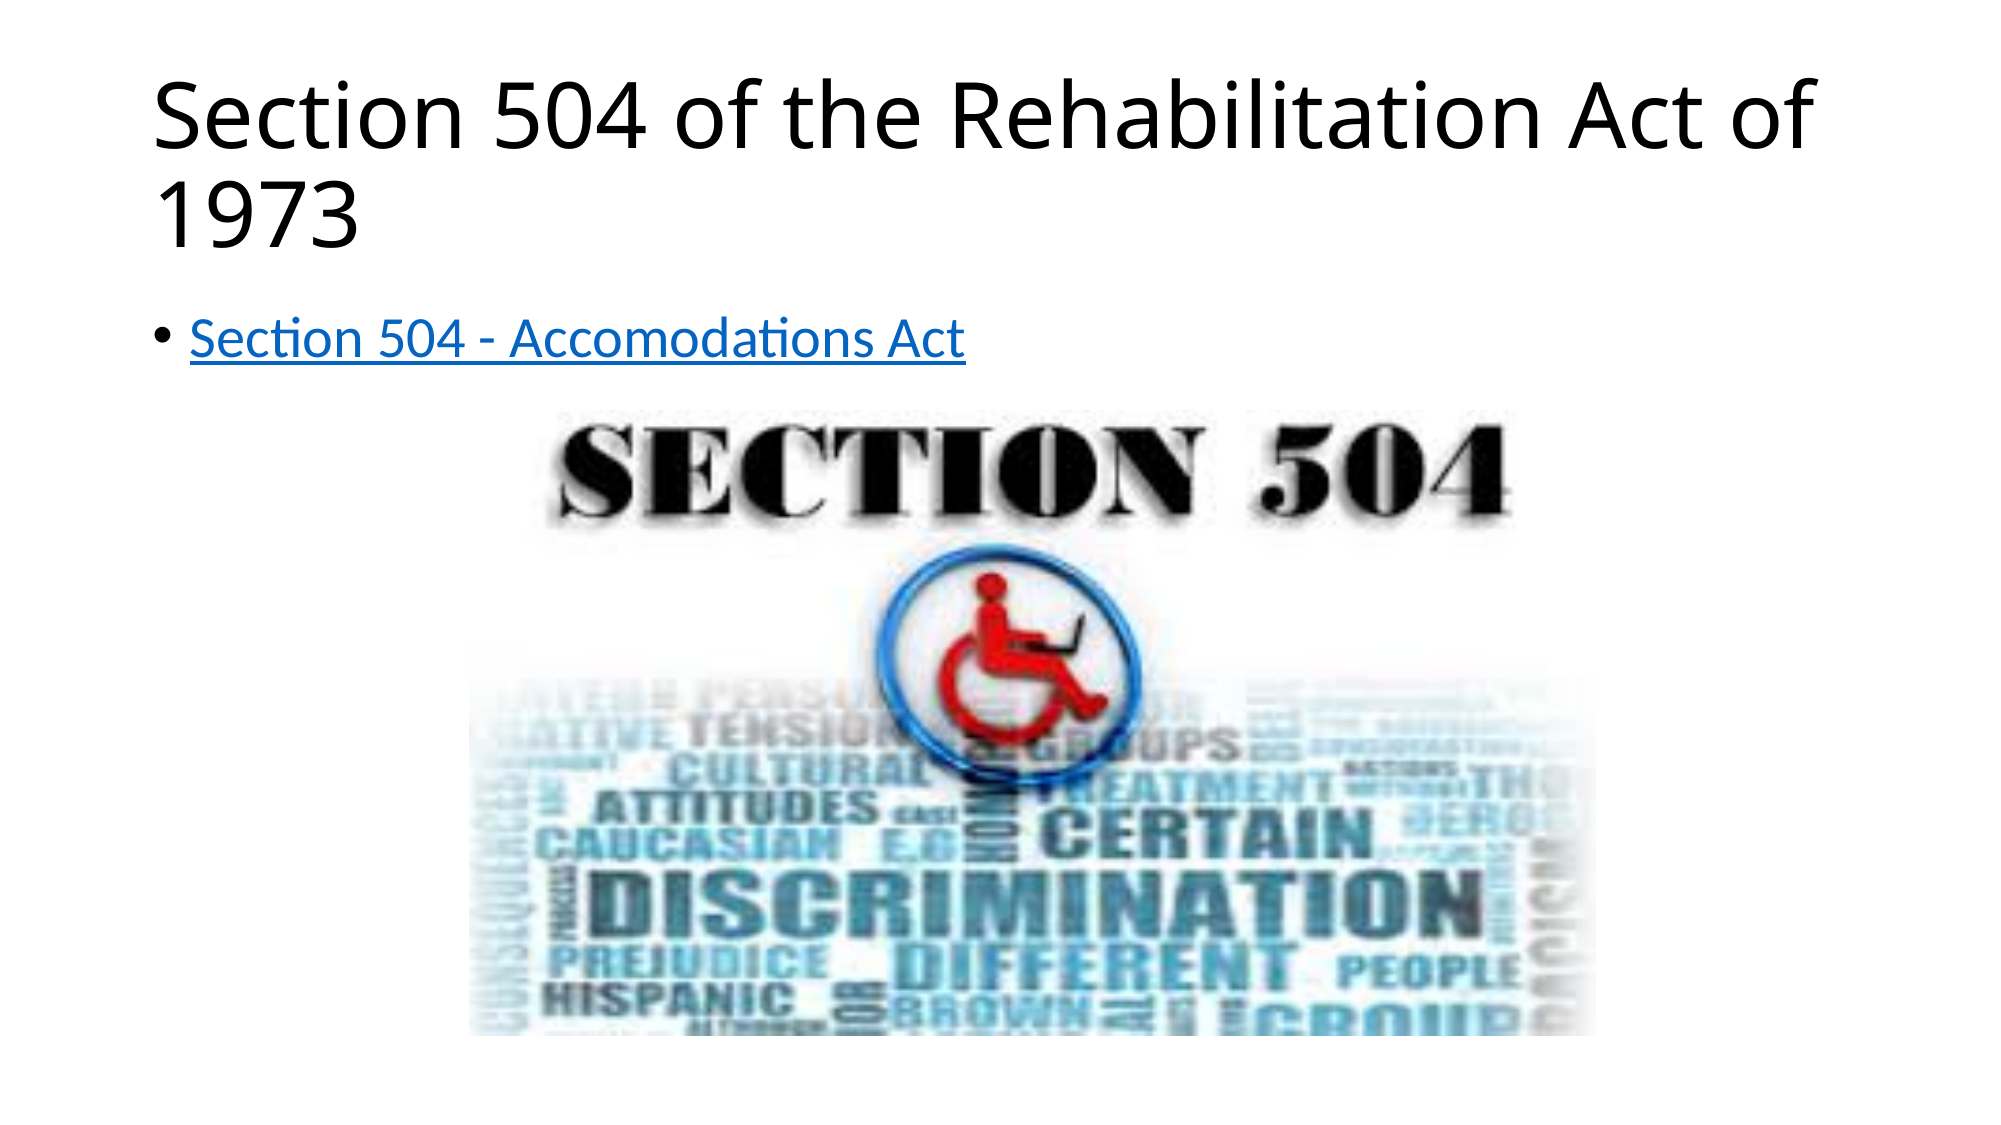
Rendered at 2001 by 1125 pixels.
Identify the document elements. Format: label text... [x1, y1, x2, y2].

list Section 504 - Accomodations Act [137, 299, 1863, 1014]
title Section 504 of the Rehabilitation Act of 1973 [137, 59, 1863, 278]
picture [469, 410, 1596, 1036]
